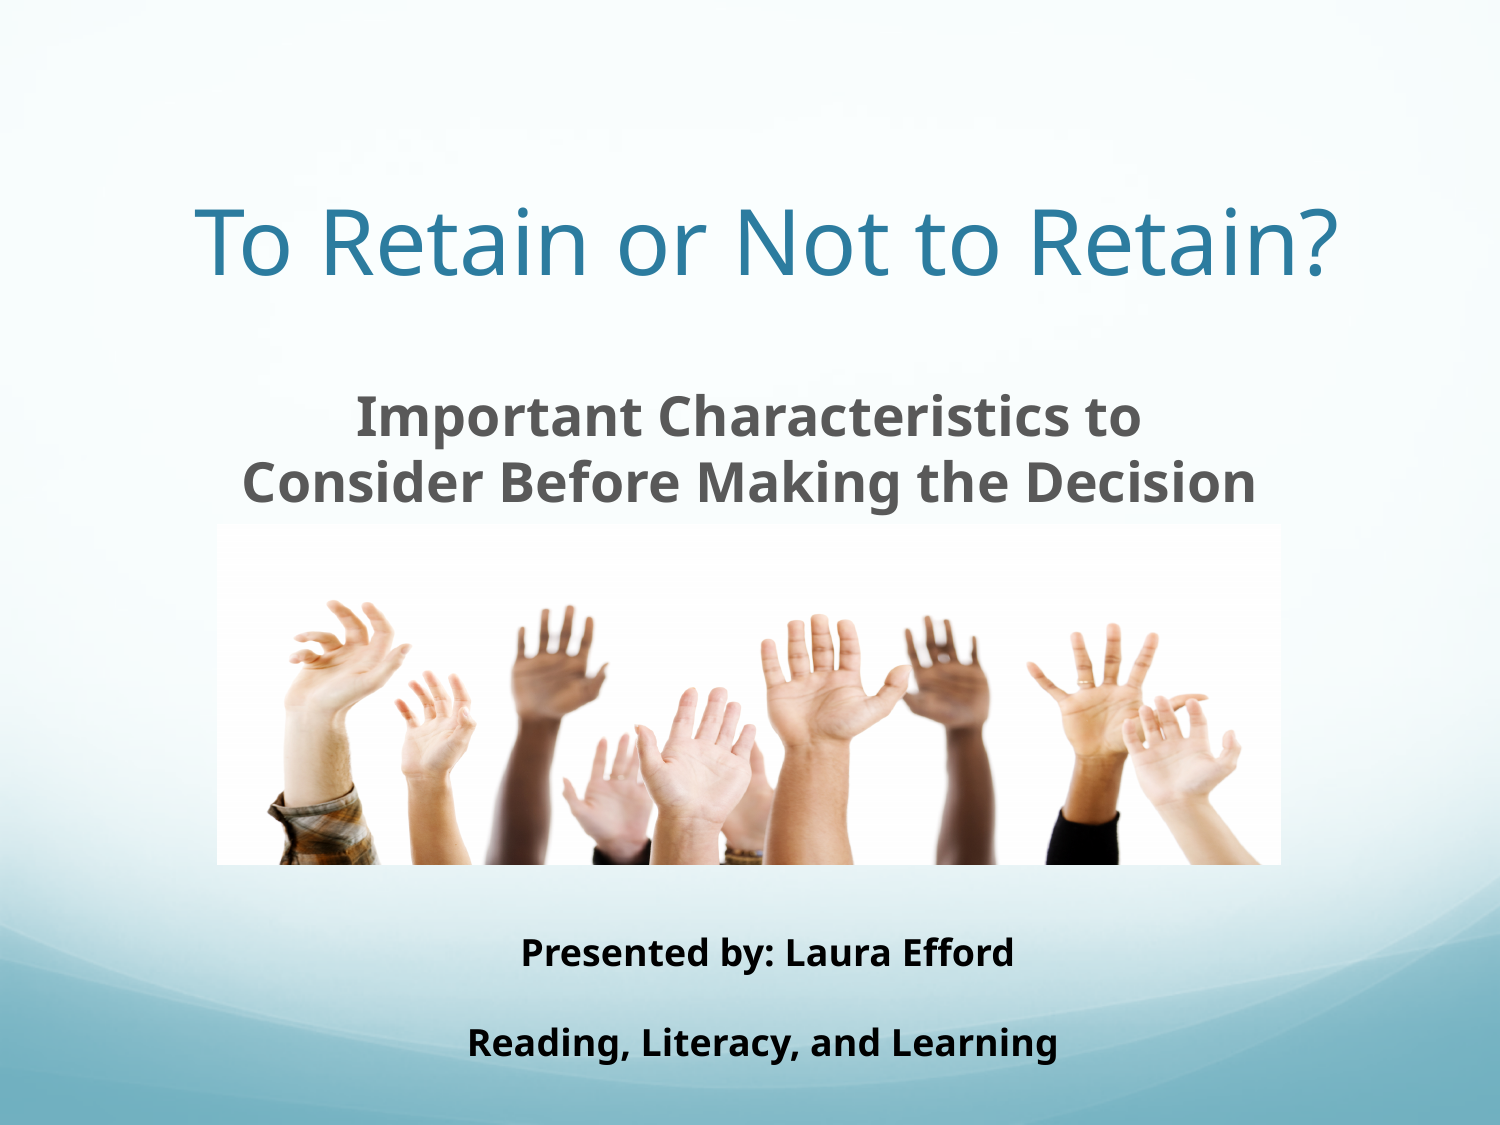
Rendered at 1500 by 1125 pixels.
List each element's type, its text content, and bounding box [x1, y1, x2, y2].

text_box Presented by: Laura Efford Reading, Literacy, and Learning [255, 921, 1281, 1072]
picture [216, 523, 1281, 866]
title To Retain or Not to Retain? [56, 18, 1479, 302]
subtitle Important Characteristics to Consider Before Making the Decision [217, 373, 1284, 521]
